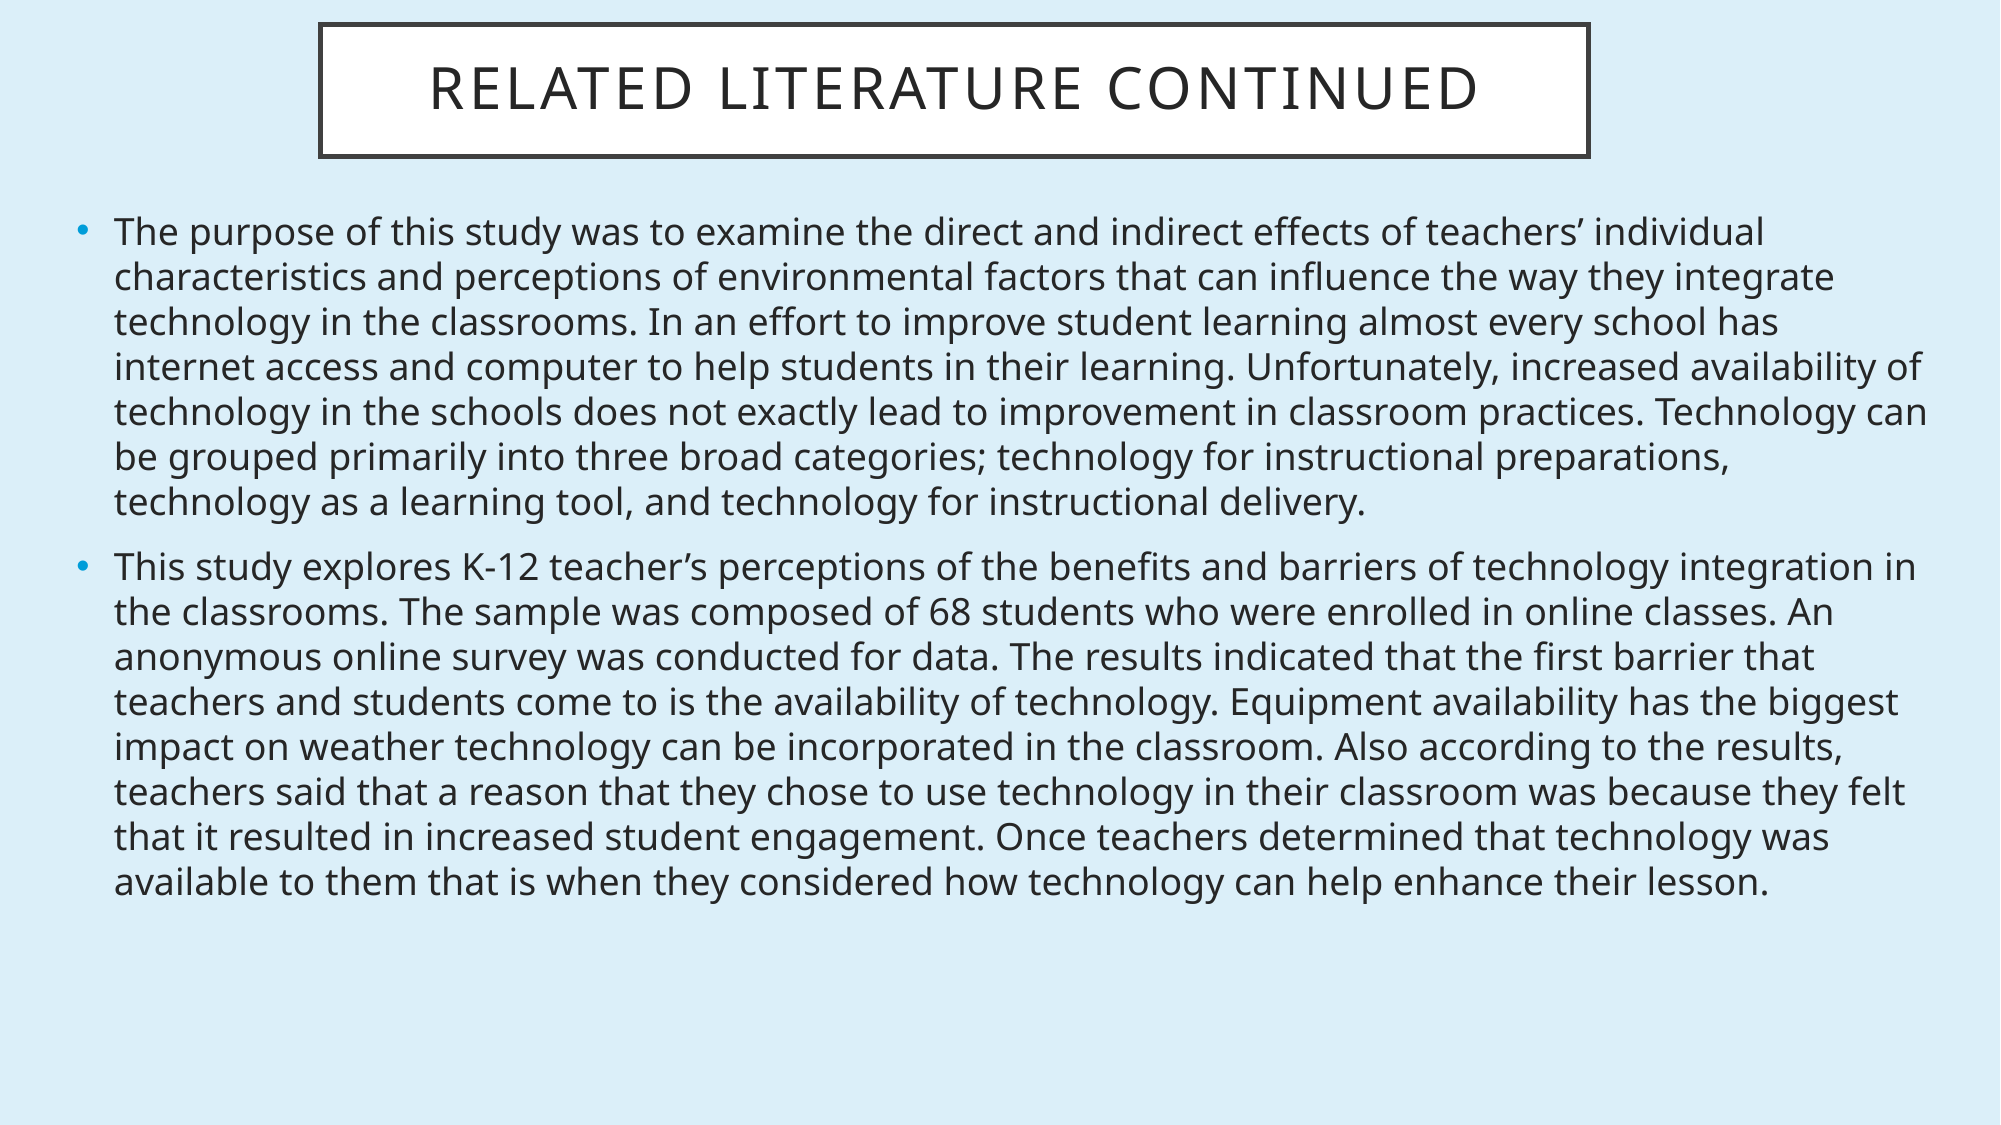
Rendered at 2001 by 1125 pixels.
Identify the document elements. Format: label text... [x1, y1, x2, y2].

list The purpose of this study was to examine the direct and indirect effects of teachers’ individual characteristics and perceptions of environmental factors that can influence the way they integrate technology in the classrooms. In an effort to improve student learning almost every school has internet access and computer to help students in their learning. Unfortunately, increased availability of technology in the schools does not exactly lead to improvement in classroom practices. Technology can be grouped primarily into three broad categories; technology for instructional preparations, technology as a learning tool, and technology for instructional delivery. This study explores K-12 teacher’s perceptions of the benefits and barriers of technology integration in the classrooms. The sample was composed of 68 students who were enrolled in online classes. An anonymous online survey was conducted for data. The results indicated that the first barrier that teachers and students come to is the availability of technology. Equipment availability has the biggest impact on weather technology can be incorporated in the classroom. Also according to the results, teachers said that a reason that they chose to use technology in their classroom was because they felt that it resulted in increased student engagement. Once teachers determined that technology was available to them that is when they considered how technology can help enhance their lesson. [61, 200, 1946, 942]
title Related Literature Continued [318, 22, 1591, 159]
